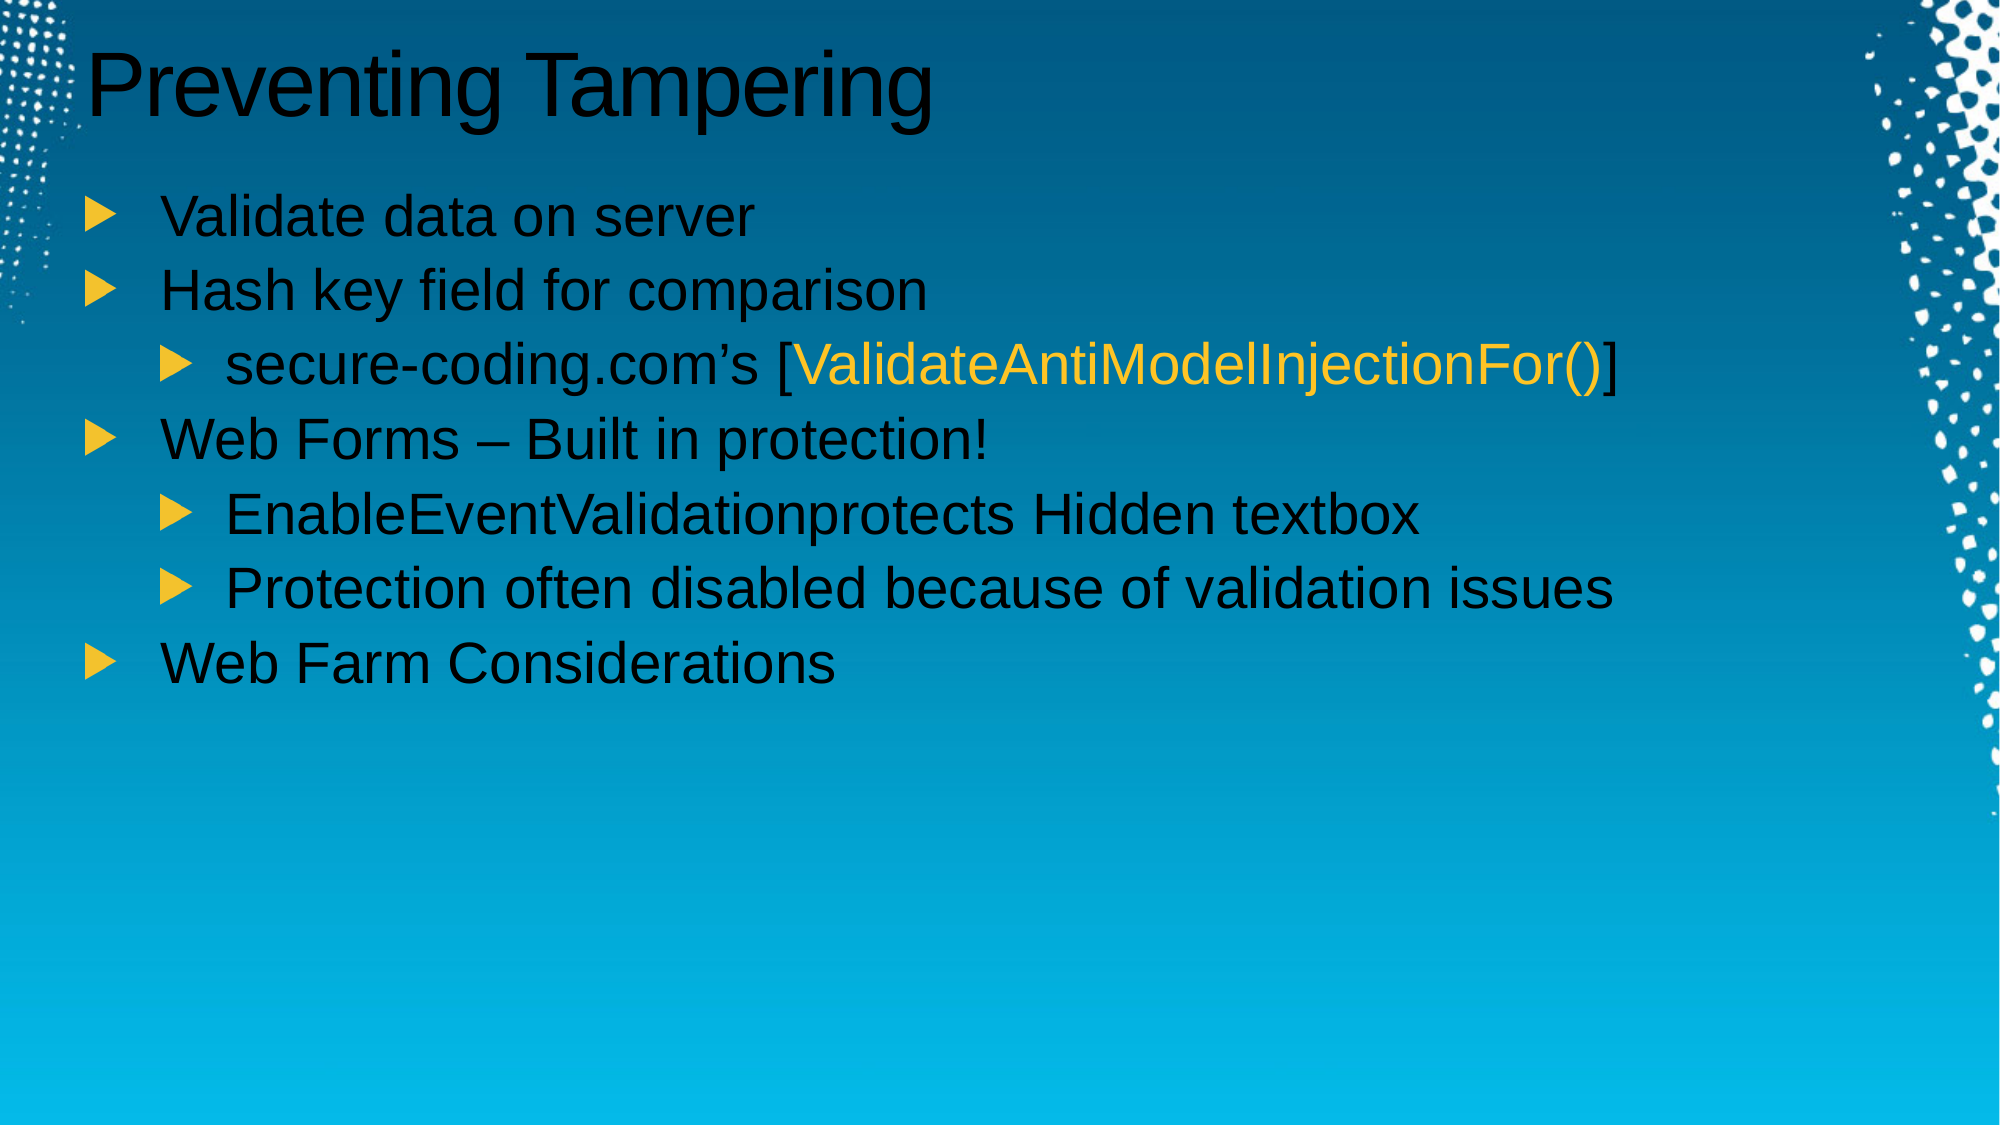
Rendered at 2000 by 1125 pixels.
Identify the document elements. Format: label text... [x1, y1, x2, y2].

picture [16, 22, 23, 34]
picture [16, 143, 21, 151]
picture [86, 420, 114, 454]
picture [3, 10, 11, 18]
picture [1942, 465, 1958, 483]
picture [1911, 223, 1918, 230]
picture [1928, 399, 1939, 415]
picture [58, 32, 66, 41]
picture [1898, 188, 1912, 198]
picture [1919, 367, 1930, 378]
picture [1973, 368, 1982, 380]
picture [1892, 212, 1902, 216]
picture [0, 40, 9, 45]
picture [1990, 492, 2000, 505]
picture [1995, 582, 2000, 595]
picture [56, 47, 64, 55]
picture [1935, 177, 1945, 189]
picture [41, 59, 48, 67]
picture [1952, 502, 1967, 516]
picture [1957, 187, 1971, 200]
picture [1929, 27, 1945, 45]
picture [17, 129, 23, 136]
picture [1921, 0, 1934, 8]
picture [1993, 321, 2000, 339]
picture [1970, 426, 1980, 436]
picture [1968, 481, 1978, 492]
picture [1963, 535, 1977, 550]
picture [1953, 301, 1962, 312]
picture [47, 0, 57, 10]
picture [1900, 240, 1912, 254]
picture [1946, 155, 1961, 167]
picture [33, 88, 42, 97]
picture [1914, 308, 1929, 326]
picture [29, 27, 38, 38]
picture [1955, 246, 1965, 256]
picture [161, 346, 190, 380]
picture [1930, 291, 1941, 297]
picture [1925, 87, 1941, 99]
picture [43, 42, 49, 53]
picture [1958, 445, 1968, 460]
picture [1974, 683, 1985, 694]
picture [1972, 570, 1986, 583]
picture [86, 644, 114, 678]
picture [1960, 392, 1970, 403]
picture [1909, 274, 1920, 291]
picture [1935, 379, 1948, 391]
picture [1942, 269, 1953, 276]
picture [38, 74, 47, 80]
list Validate data on server Hash key field for comparison secure-coding.com’s [ValidateAntiModelInjectionFor()] Web Forms – Built in protection! EnableEventValidationprotects Hidden textbox Protection often disabled because of validation issues Web Farm Considerations [85, 185, 1885, 1038]
picture [1932, 235, 1943, 241]
picture [1991, 637, 2000, 652]
picture [1915, 109, 1924, 119]
picture [1963, 589, 1976, 607]
picture [1991, 747, 2000, 765]
picture [45, 16, 55, 24]
picture [1988, 547, 2000, 561]
picture [33, 0, 42, 10]
picture [9, 84, 15, 91]
picture [1889, 152, 1901, 166]
picture [161, 569, 190, 603]
picture [86, 271, 114, 305]
picture [54, 76, 60, 83]
picture [1925, 141, 1935, 155]
picture [1920, 257, 1932, 264]
picture [26, 57, 34, 68]
picture [0, 24, 9, 33]
picture [10, 69, 17, 78]
picture [1982, 714, 1993, 729]
picture [1922, 200, 1934, 207]
picture [1981, 604, 2000, 620]
picture [1994, 382, 2000, 391]
picture [1950, 359, 1960, 366]
picture [31, 131, 37, 138]
picture [1980, 460, 1987, 469]
picture [1946, 525, 1956, 533]
picture [1963, 335, 1972, 344]
picture [1992, 438, 2000, 448]
picture [6, 97, 12, 105]
picture [13, 41, 25, 49]
picture [1914, 164, 1923, 177]
picture [1979, 657, 1995, 676]
picture [34, 101, 43, 111]
picture [1945, 213, 1955, 220]
picture [1948, 413, 1958, 424]
picture [1935, 0, 2000, 306]
picture [24, 72, 32, 79]
picture [18, 0, 29, 6]
picture [30, 14, 40, 23]
picture [1955, 557, 1965, 573]
picture [1988, 691, 2000, 709]
picture [1935, 431, 1946, 449]
picture [18, 13, 26, 19]
picture [1963, 278, 1976, 291]
picture [86, 197, 114, 230]
picture [1938, 122, 1950, 133]
picture [11, 55, 21, 64]
picture [1978, 517, 1987, 527]
picture [33, 116, 40, 124]
picture [1941, 324, 1952, 332]
picture [1926, 344, 1939, 358]
picture [55, 62, 62, 69]
picture [0, 155, 5, 163]
picture [1983, 404, 1992, 414]
picture [42, 31, 53, 39]
picture [1969, 625, 1985, 642]
picture [28, 42, 36, 53]
picture [1972, 312, 1985, 322]
title Preventing Tampering [85, 37, 1914, 138]
picture [161, 495, 190, 529]
picture [1984, 349, 1992, 357]
